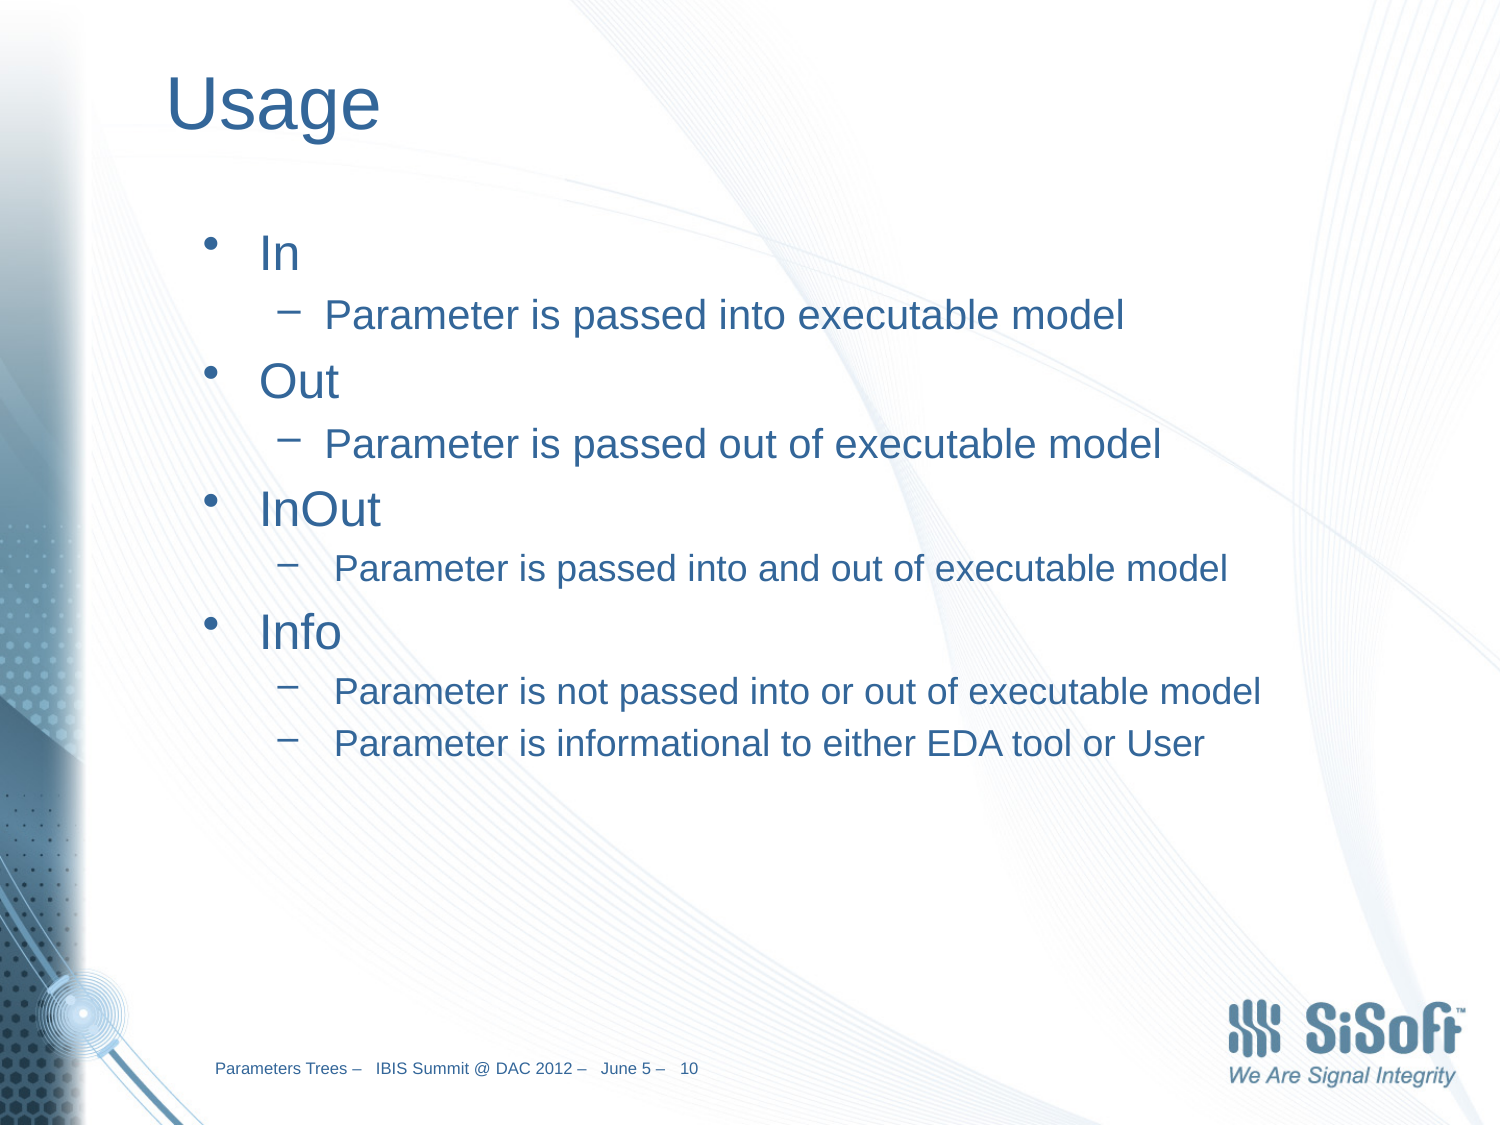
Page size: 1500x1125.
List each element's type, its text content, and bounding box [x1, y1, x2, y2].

title Usage [150, 24, 1300, 175]
list In Parameter is passed into executable model Out Parameter is passed out of executable model InOut Parameter is passed into and out of executable model Info Parameter is not passed into or out of executable model Parameter is informational to either EDA tool or User [187, 212, 1363, 963]
footer Parameters Trees – IBIS Summit @ DAC 2012 – June 5 – 10 [200, 1050, 975, 1104]
picture [0, 0, 1500, 1125]
